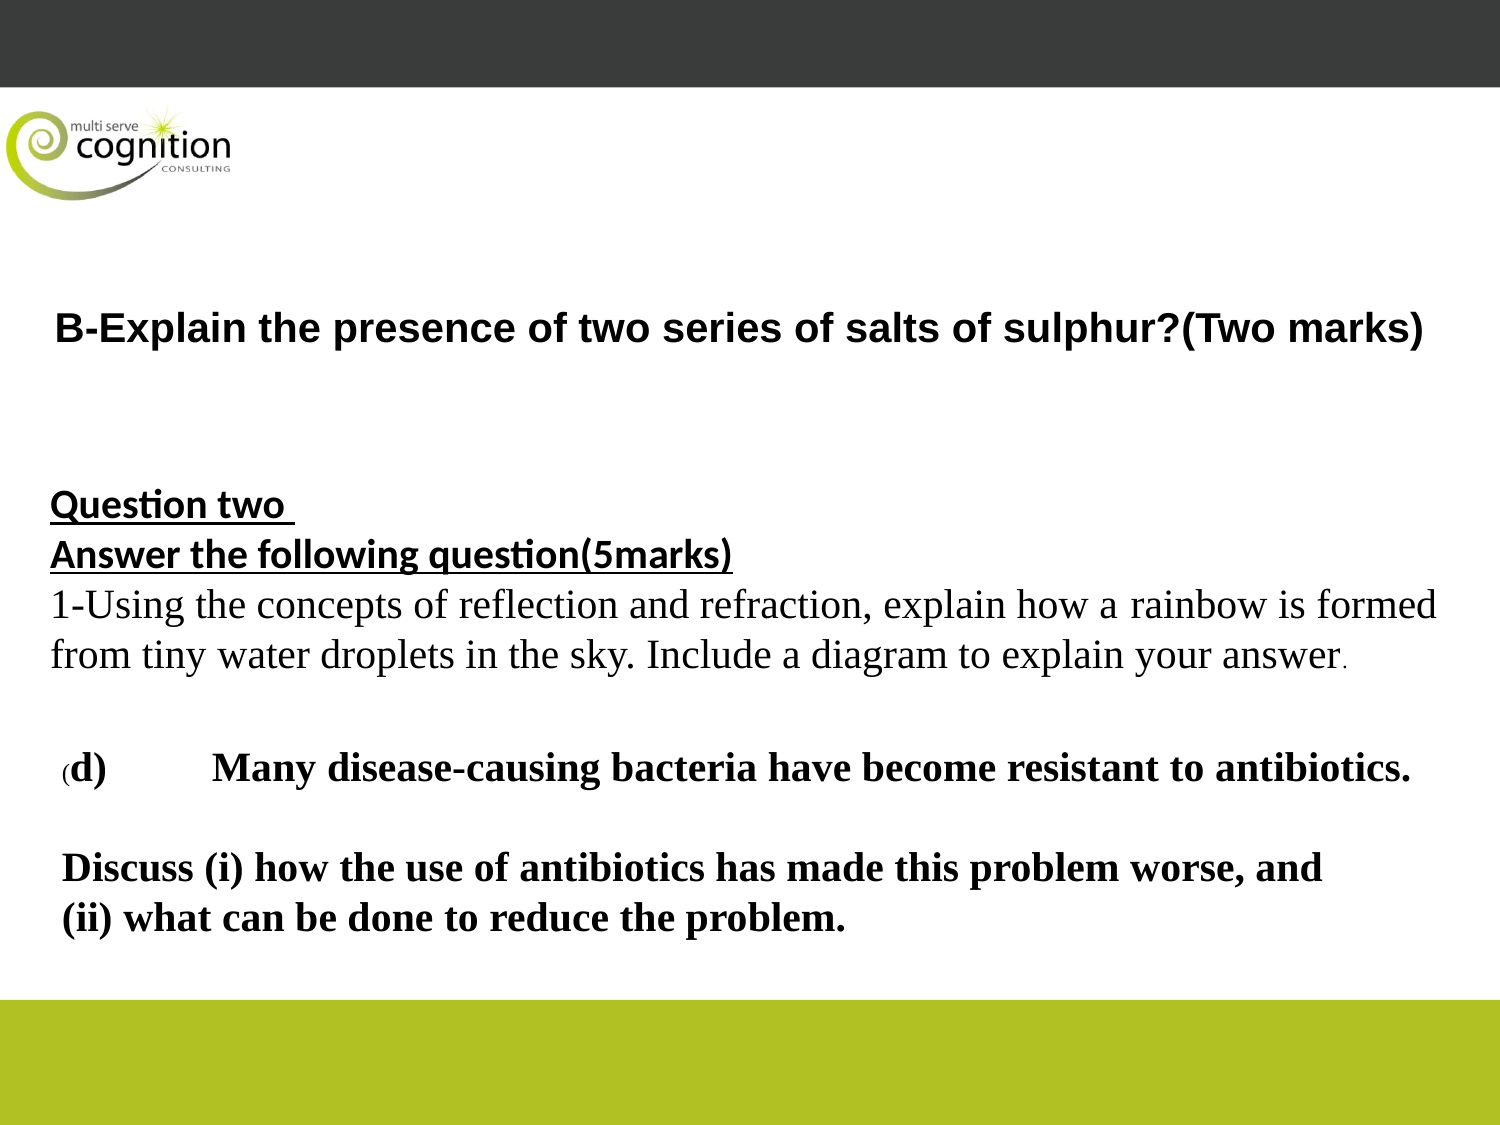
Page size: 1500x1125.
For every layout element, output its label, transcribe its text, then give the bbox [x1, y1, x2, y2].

picture [0, 101, 237, 207]
text_box (d) Many disease-causing bacteria have become resistant to antibiotics. Discuss (i) how the use of antibiotics has made this problem worse, and (ii) what can be done to reduce the problem. [46, 732, 1500, 1038]
text_box B-Explain the presence of two series of salts of sulphur?(Two marks) [39, 293, 1441, 359]
text_box Question two Answer the following question(5marks) 1-Using the concepts of reflection and refraction, explain how a rainbow is formed from tiny water droplets in the sky. Include a diagram to explain your answer. [35, 469, 1465, 685]
